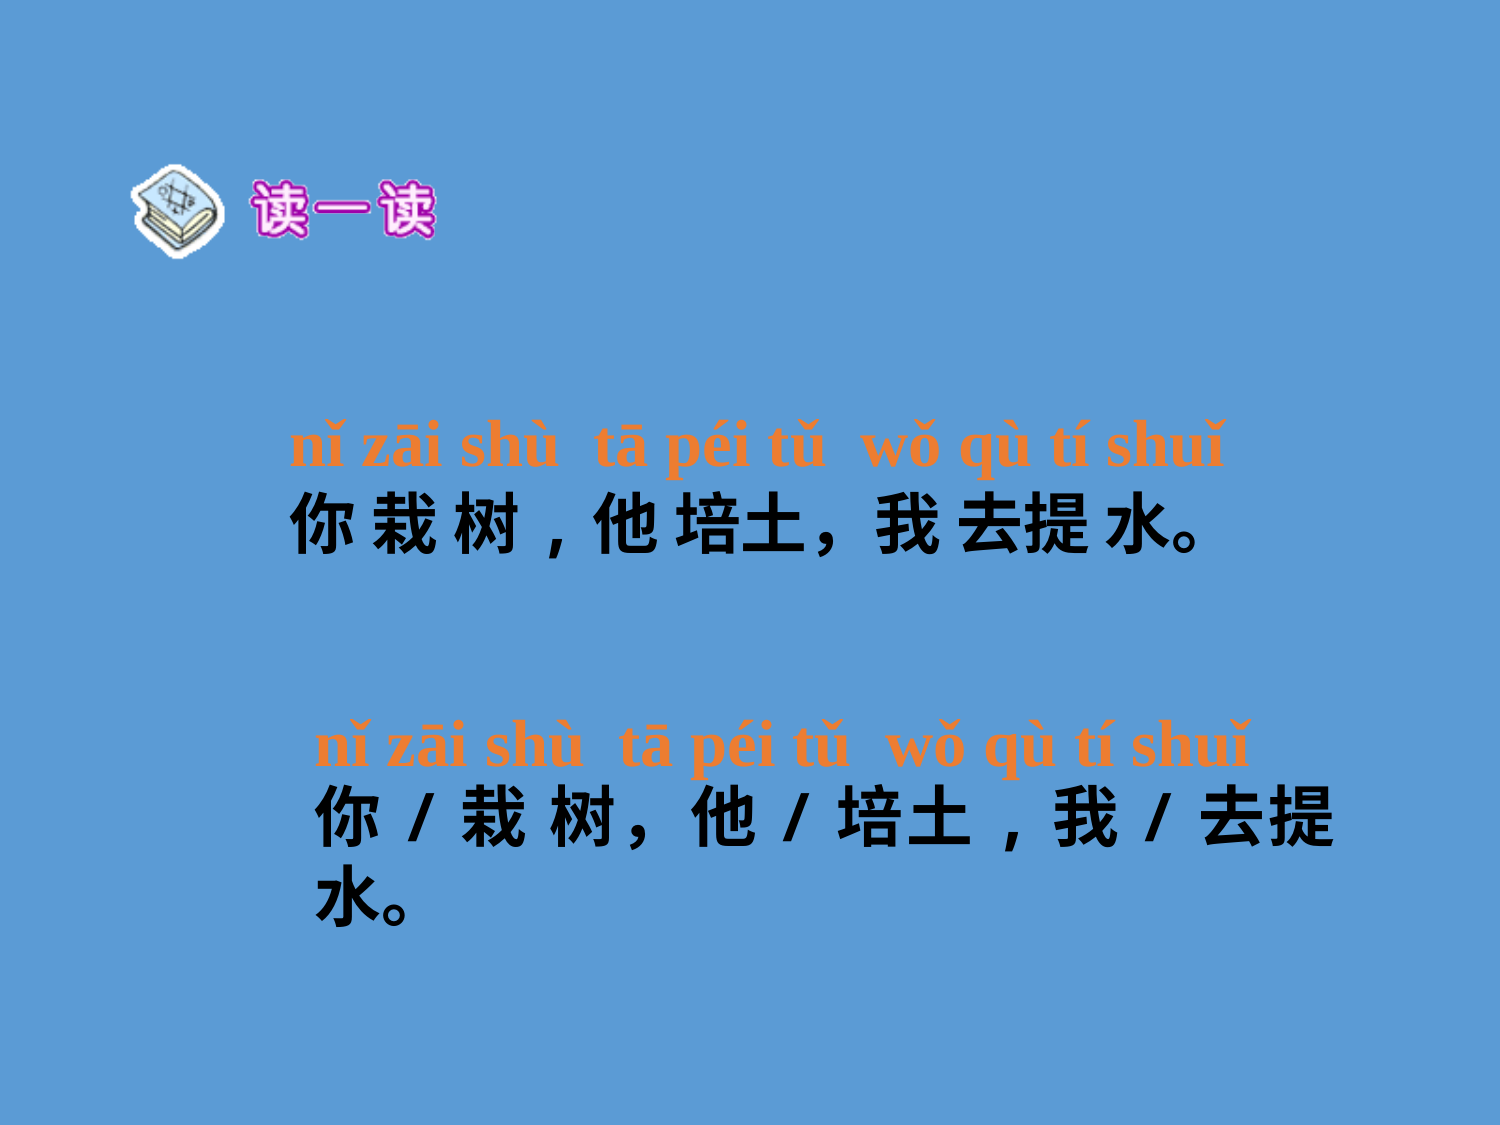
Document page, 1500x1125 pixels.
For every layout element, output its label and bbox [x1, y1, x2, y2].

picture [120, 161, 450, 263]
text_box [299, 692, 1350, 863]
text_box [274, 392, 1325, 570]
